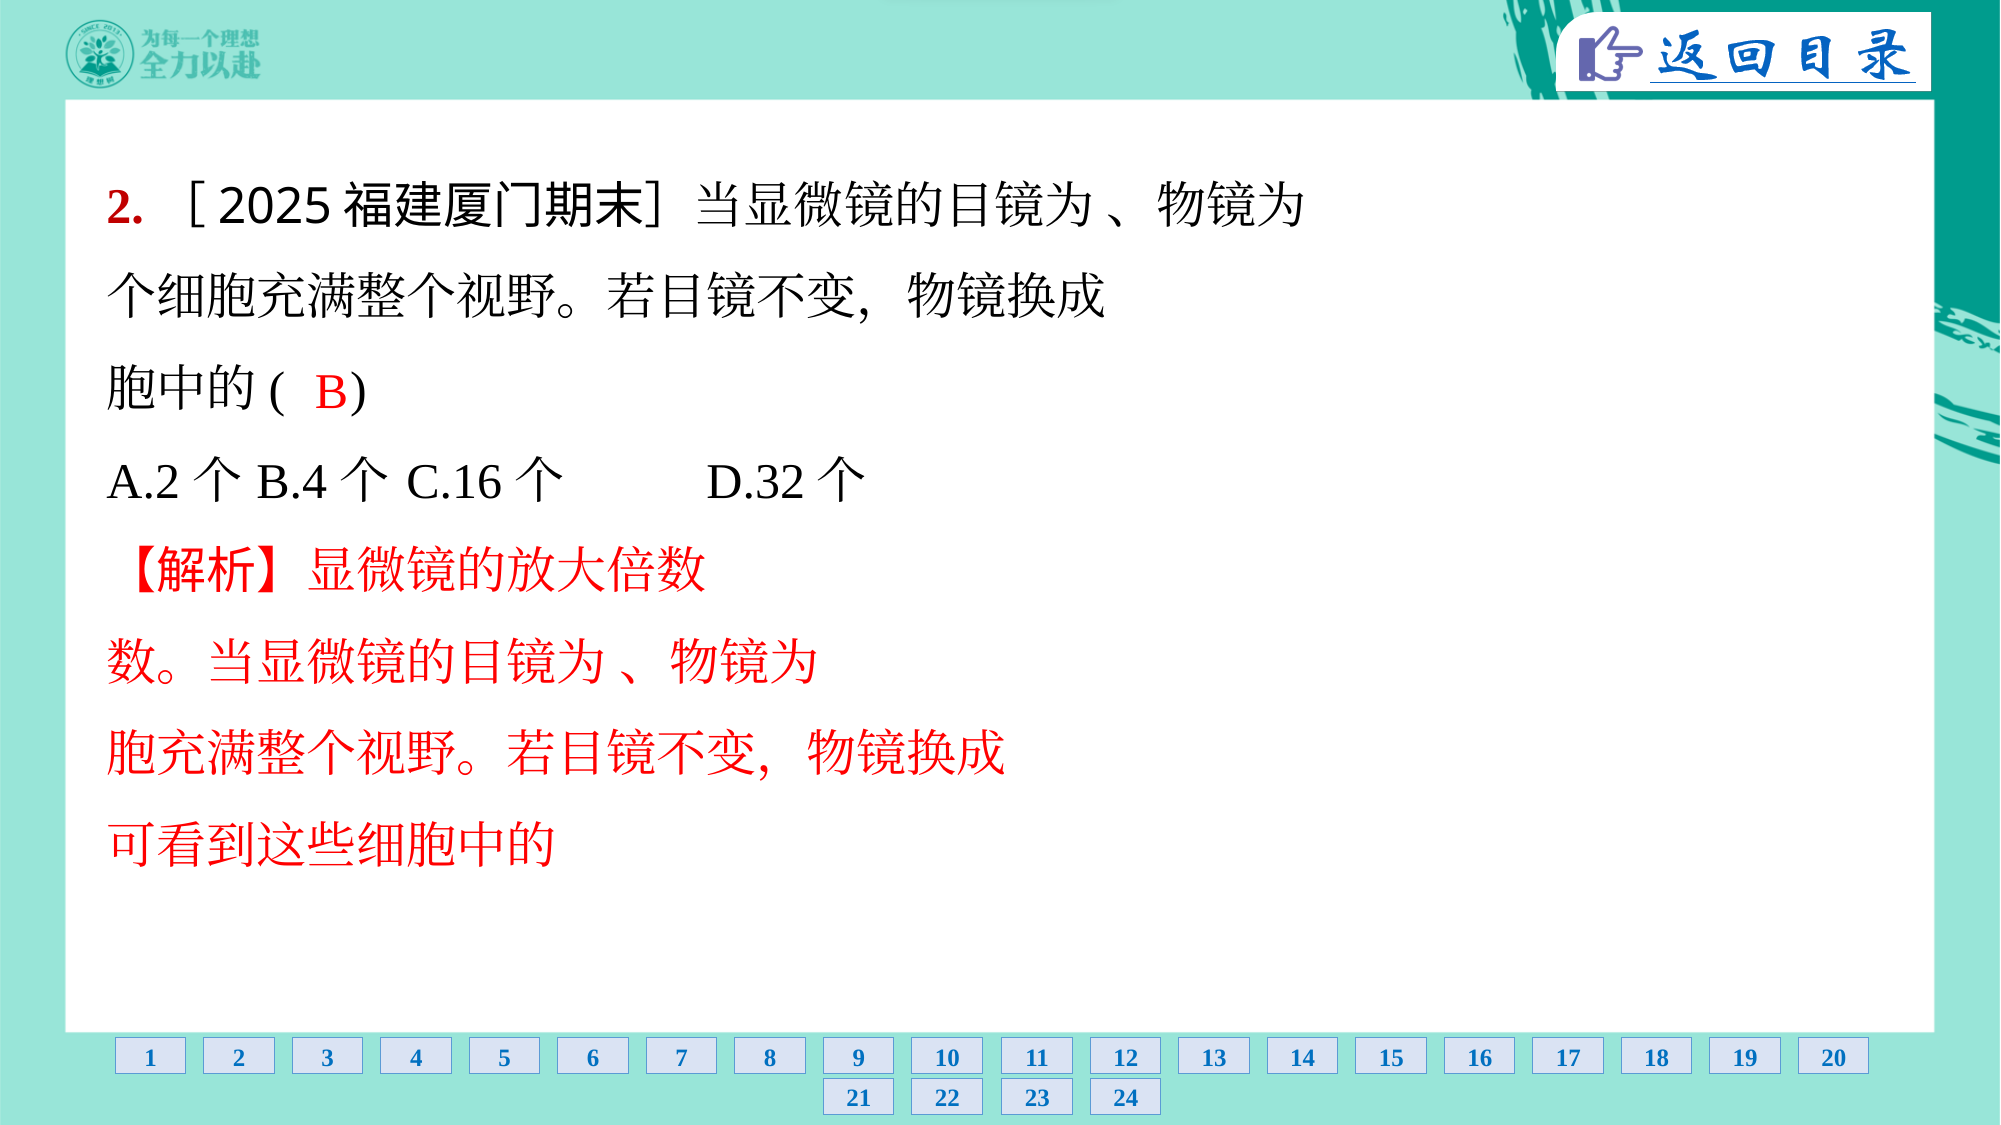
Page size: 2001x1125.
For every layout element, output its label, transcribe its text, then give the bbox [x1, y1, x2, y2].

picture [0, 0, 2000, 1125]
text_box A.2个 B.4个 C.16个 D.32个 [106, 420, 1895, 509]
text_box B [296, 326, 367, 419]
